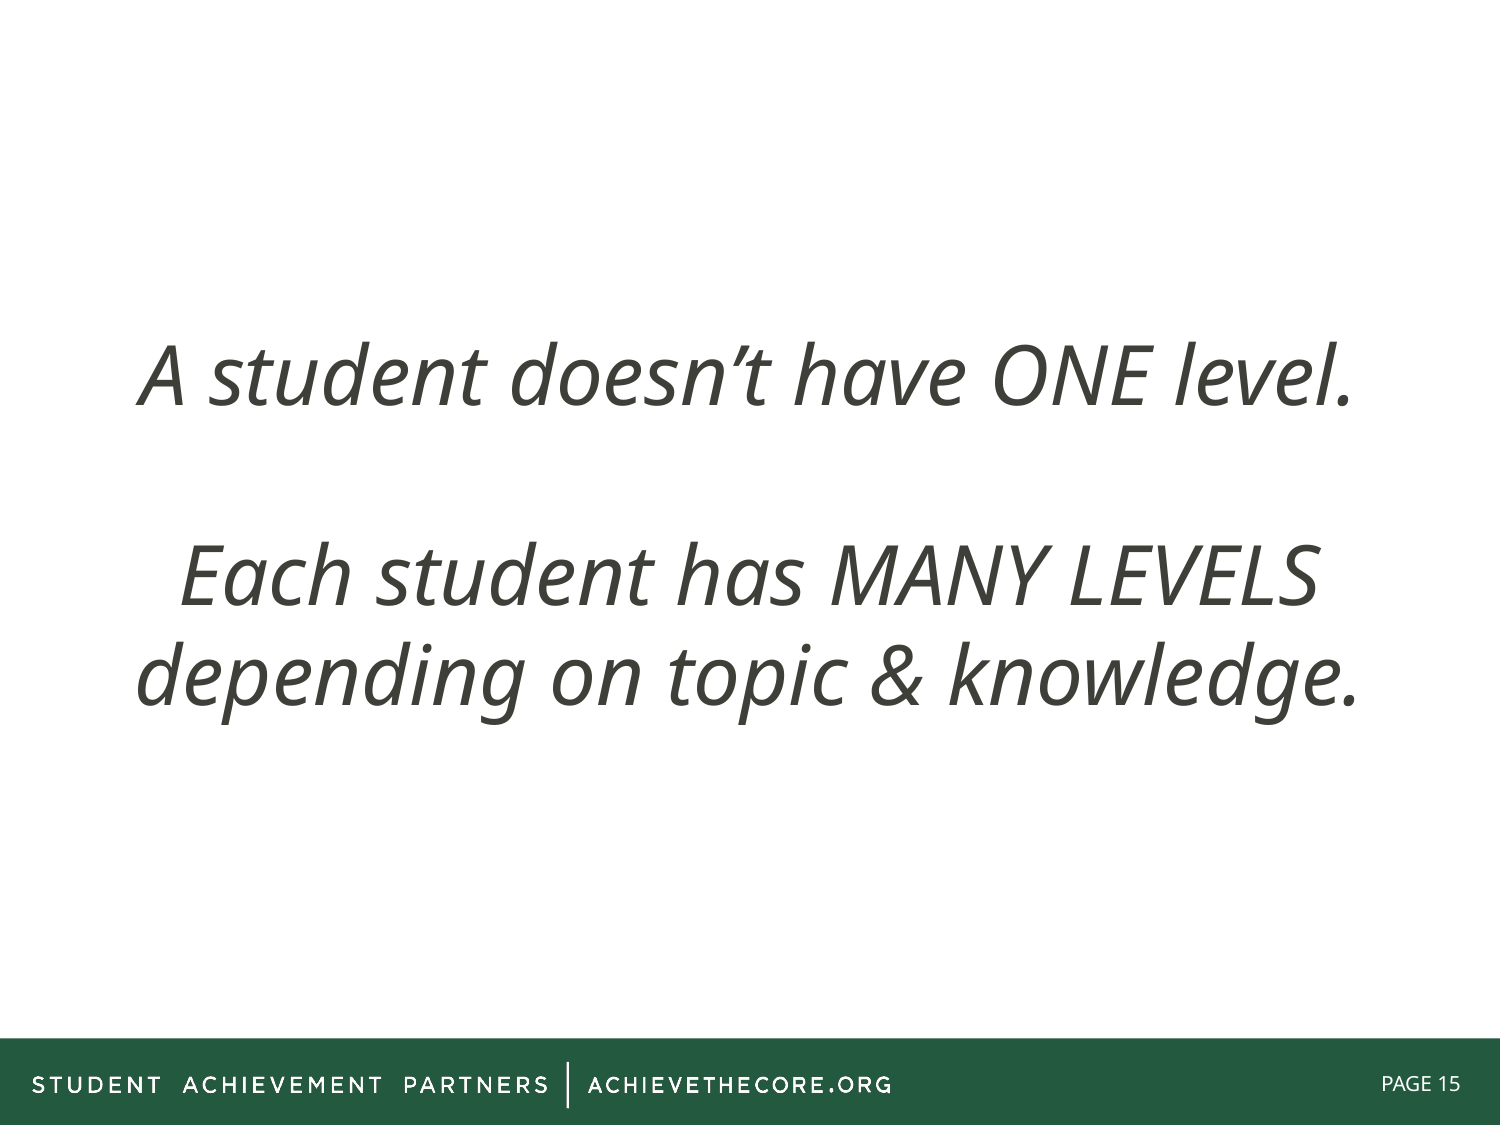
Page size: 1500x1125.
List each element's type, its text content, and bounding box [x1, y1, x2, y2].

title A student doesn’t have ONE level. Each student has MANY LEVELS depending on topic & knowledge. [89, 154, 1411, 890]
picture [12, 1055, 911, 1112]
